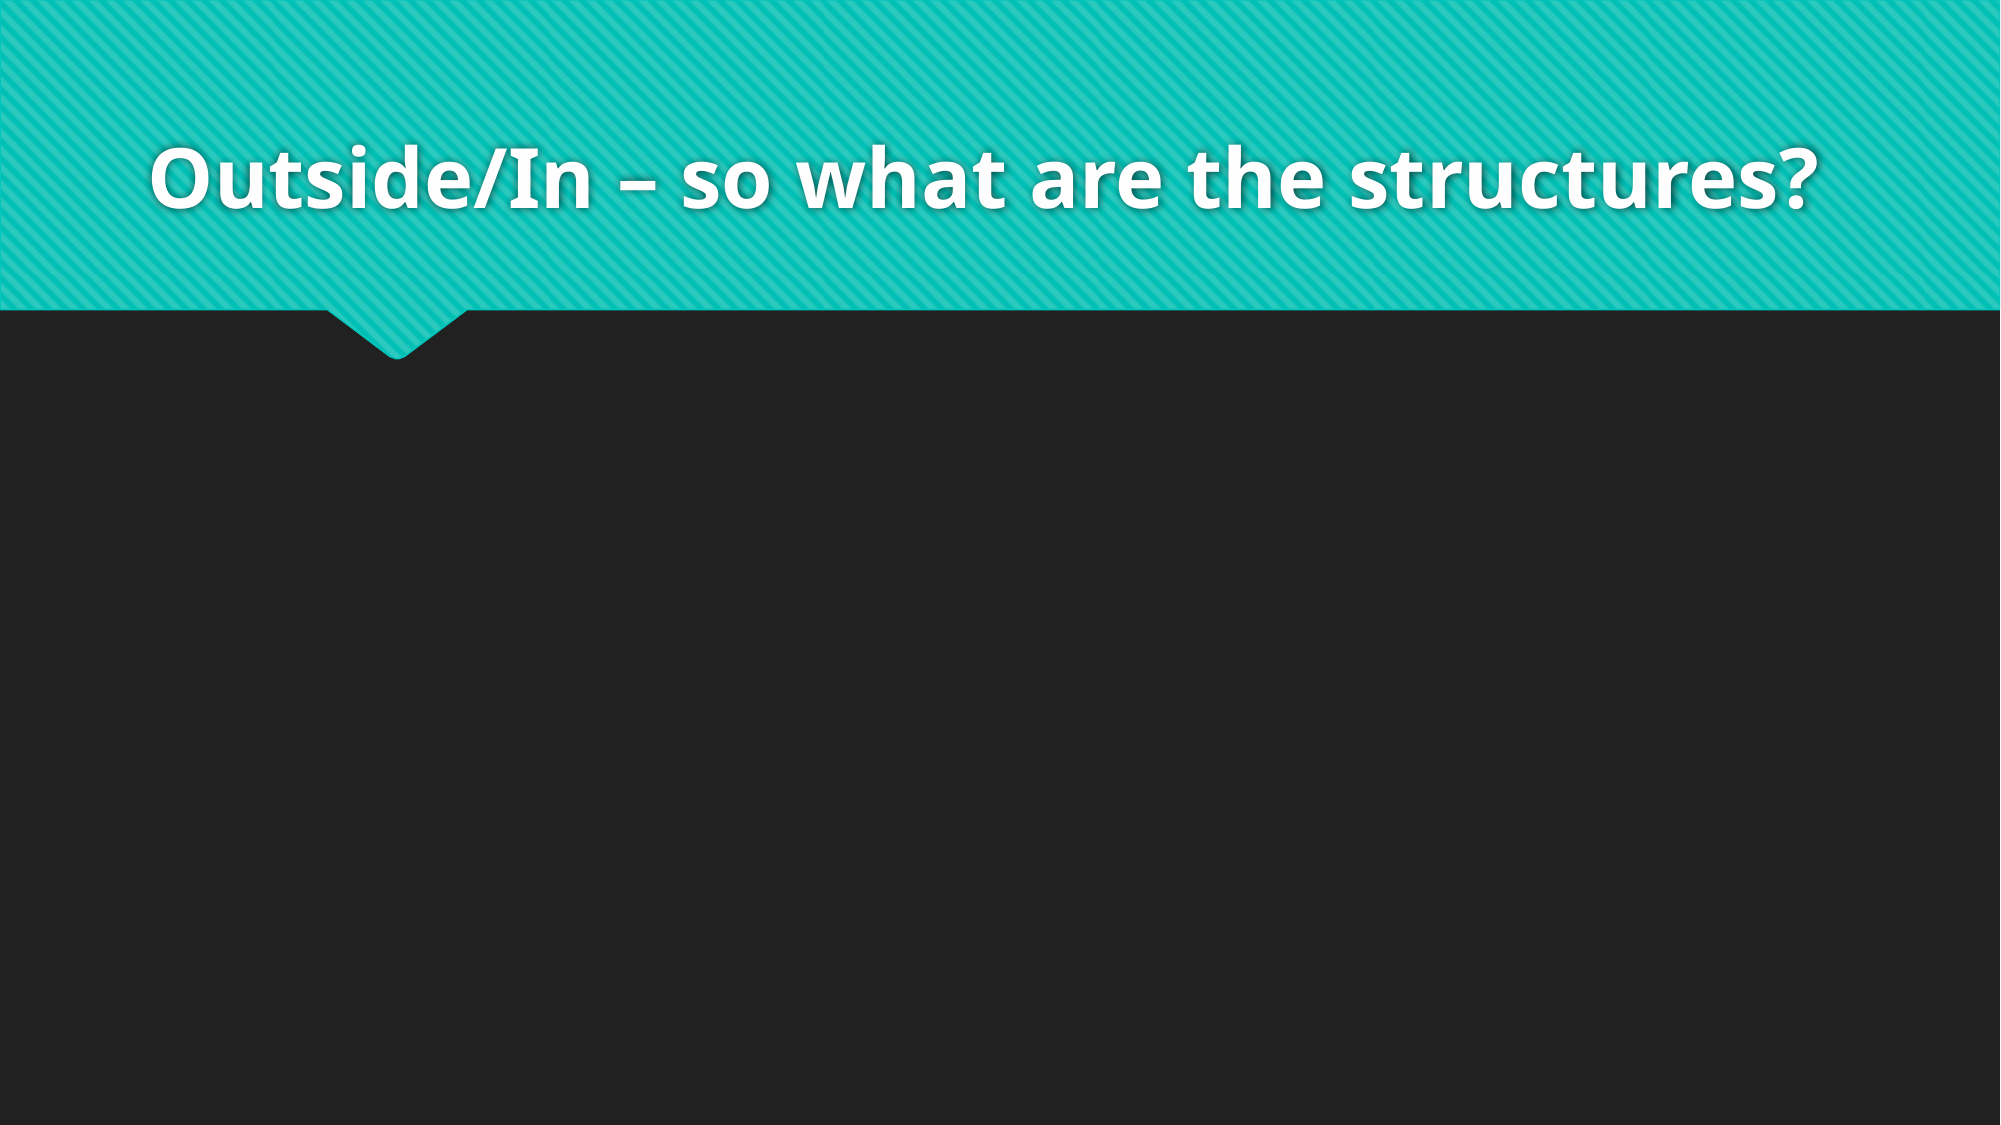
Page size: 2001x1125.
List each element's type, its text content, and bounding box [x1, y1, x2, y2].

title Outside/In – so what are the structures? [132, 73, 1868, 233]
